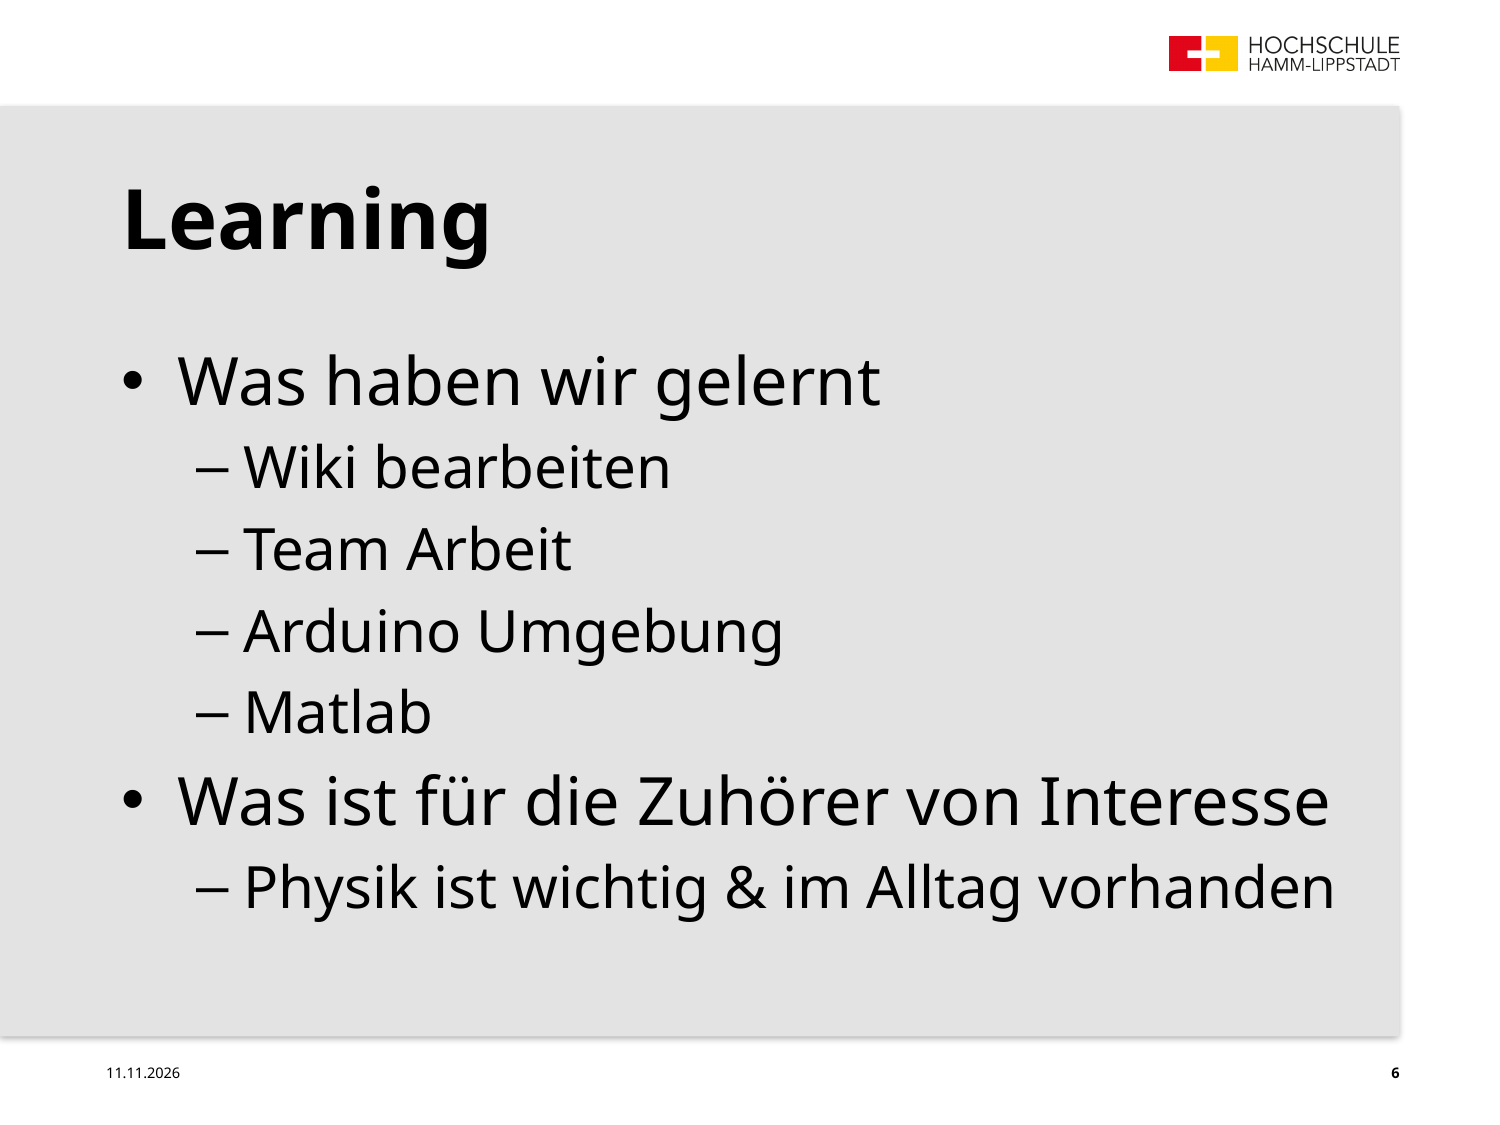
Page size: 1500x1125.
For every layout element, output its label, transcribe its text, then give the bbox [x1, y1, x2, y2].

list Was haben wir gelernt Wiki bearbeiten Team Arbeit Arduino Umgebung Matlab Was ist für die Zuhörer von Interesse Physik ist wichtig & im Alltag vorhanden [106, 331, 1366, 1005]
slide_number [106, 1065, 457, 1084]
picture [1169, 36, 1400, 71]
slide_number 6 [1049, 1065, 1400, 1084]
title Learning [106, 122, 1366, 310]
